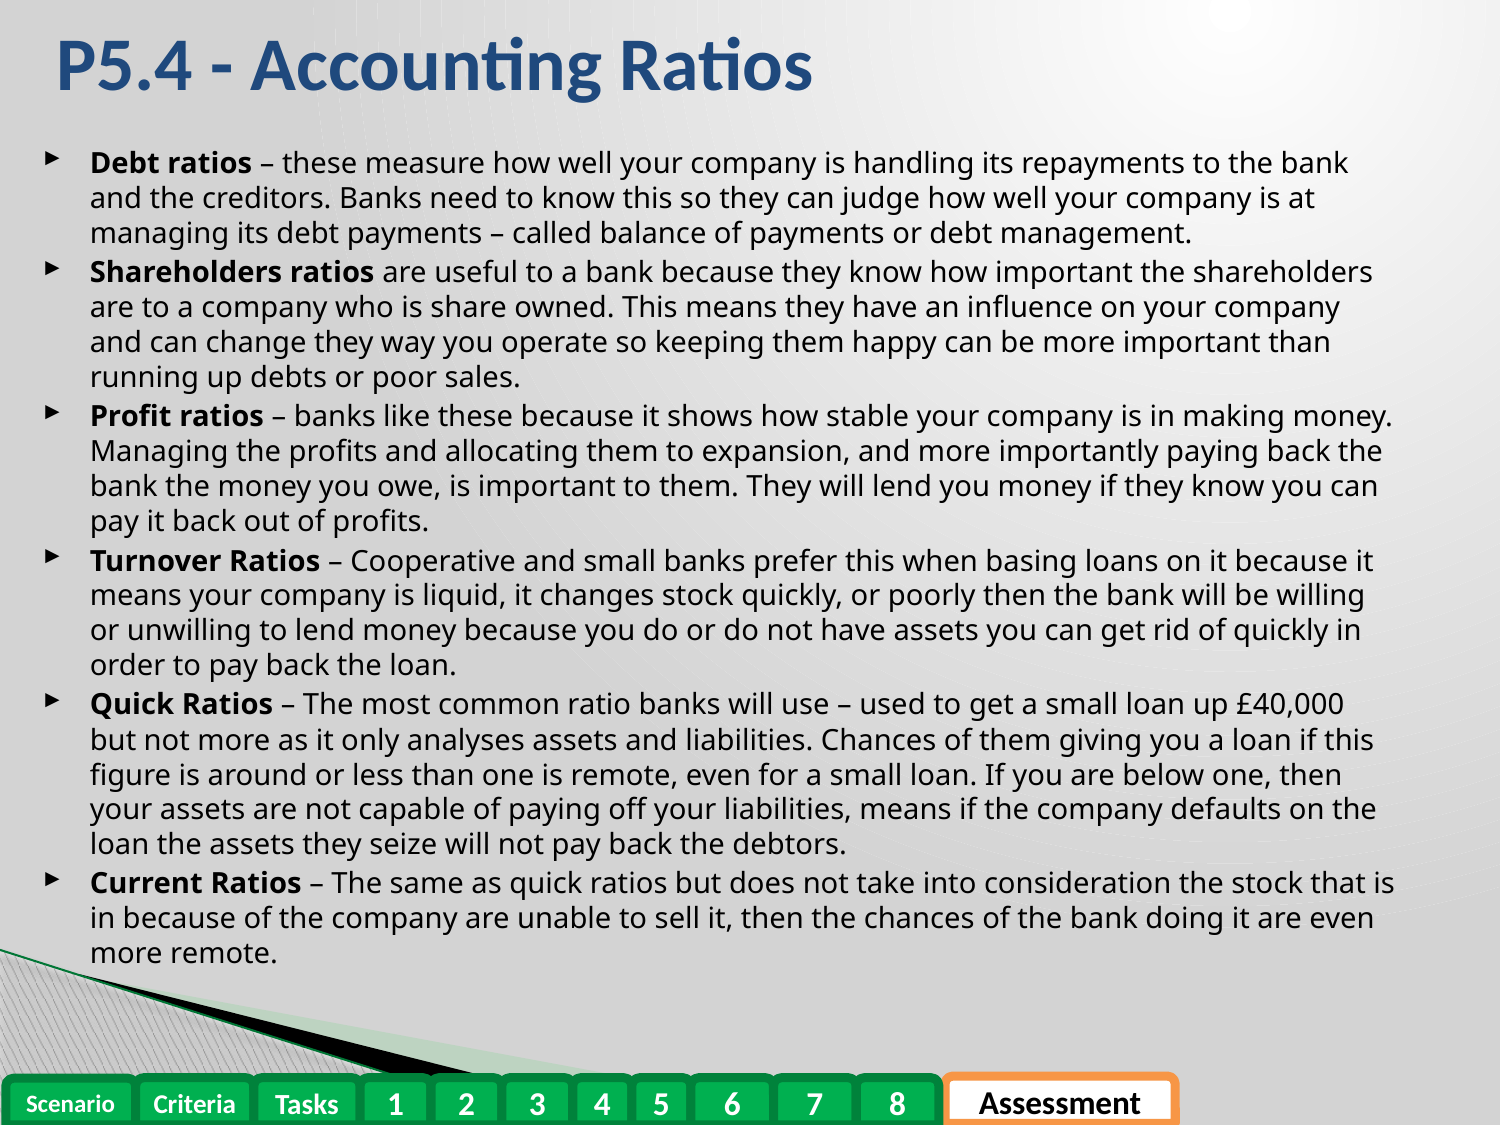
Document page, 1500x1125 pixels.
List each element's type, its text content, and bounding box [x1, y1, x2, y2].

title P5.4 - Accounting Ratios [41, 7, 1471, 114]
text_box Debt ratios – these measure how well your company is handling its repayments to the bank and the creditors. Banks need to know this so they can judge how well your company is at managing its debt payments – called balance of payments or debt management. Shareholders ratios are useful to a bank because they know how important the shareholders are to a company who is share owned. This means they have an influence on your company and can change they way you operate so keeping them happy can be more important than running up debts or poor sales. Profit ratios – banks like these because it shows how stable your company is in making money. Managing the profits and allocating them to expansion, and more importantly paying back the bank the money you owe, is important to them. They will lend you money if they know you can pay it back out of profits. Turnover Ratios – Cooperative and small banks prefer this when basing loans on it because it means your company is liquid, it changes stock quickly, or poorly then the bank will be willing or unwilling to lend money because you do or do not have assets you can get rid of quickly in order to pay back the loan. Quick Ratios – The most common ratio banks will use – used to get a small loan up £40,000 but not more as it only analyses assets and liabilities. Chances of them giving you a loan if this figure is around or less than one is remote, even for a small loan. If you are below one, then your assets are not capable of paying off your liabilities, means if the company defaults on the loan the assets they seize will not pay back the debtors. Current Ratios – The same as quick ratios but does not take into consideration the stock that is in because of the company are unable to sell it, then the chances of the bank doing it are even more remote. [28, 137, 1414, 978]
